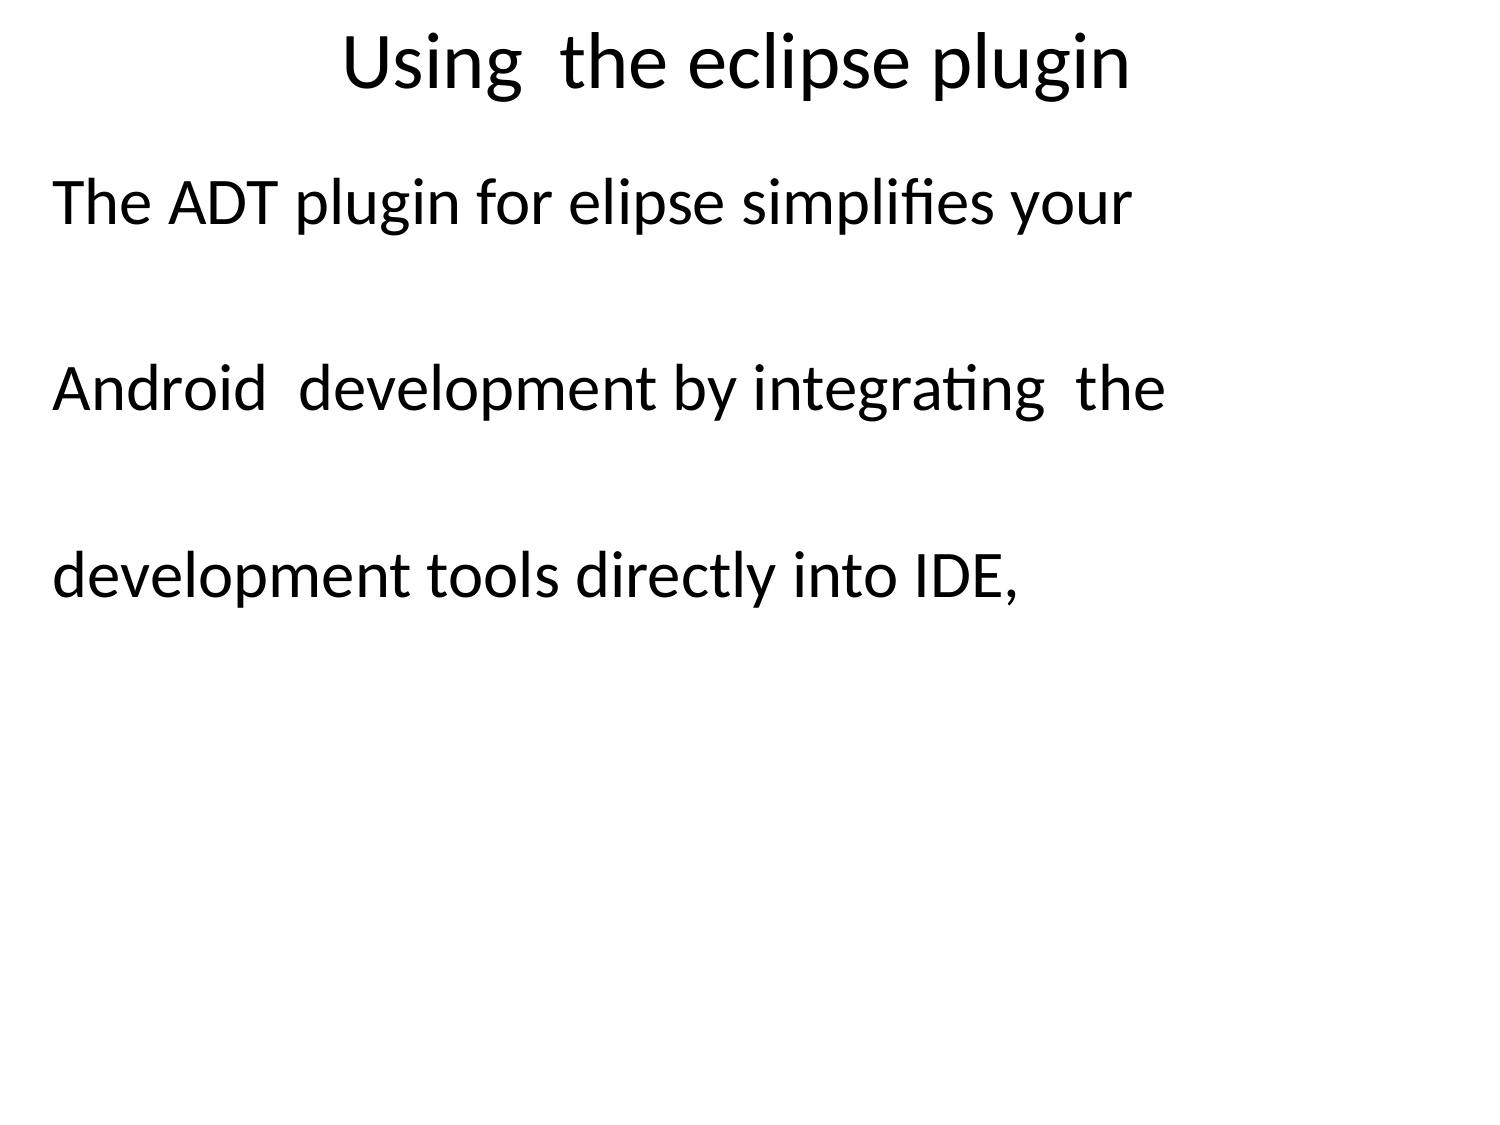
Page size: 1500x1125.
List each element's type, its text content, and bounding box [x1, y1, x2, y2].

title Using the eclipse plugin [62, 0, 1413, 113]
list The ADT plugin for elipse simplifies your Android development by integrating the development tools directly into IDE, [37, 149, 1425, 1038]
